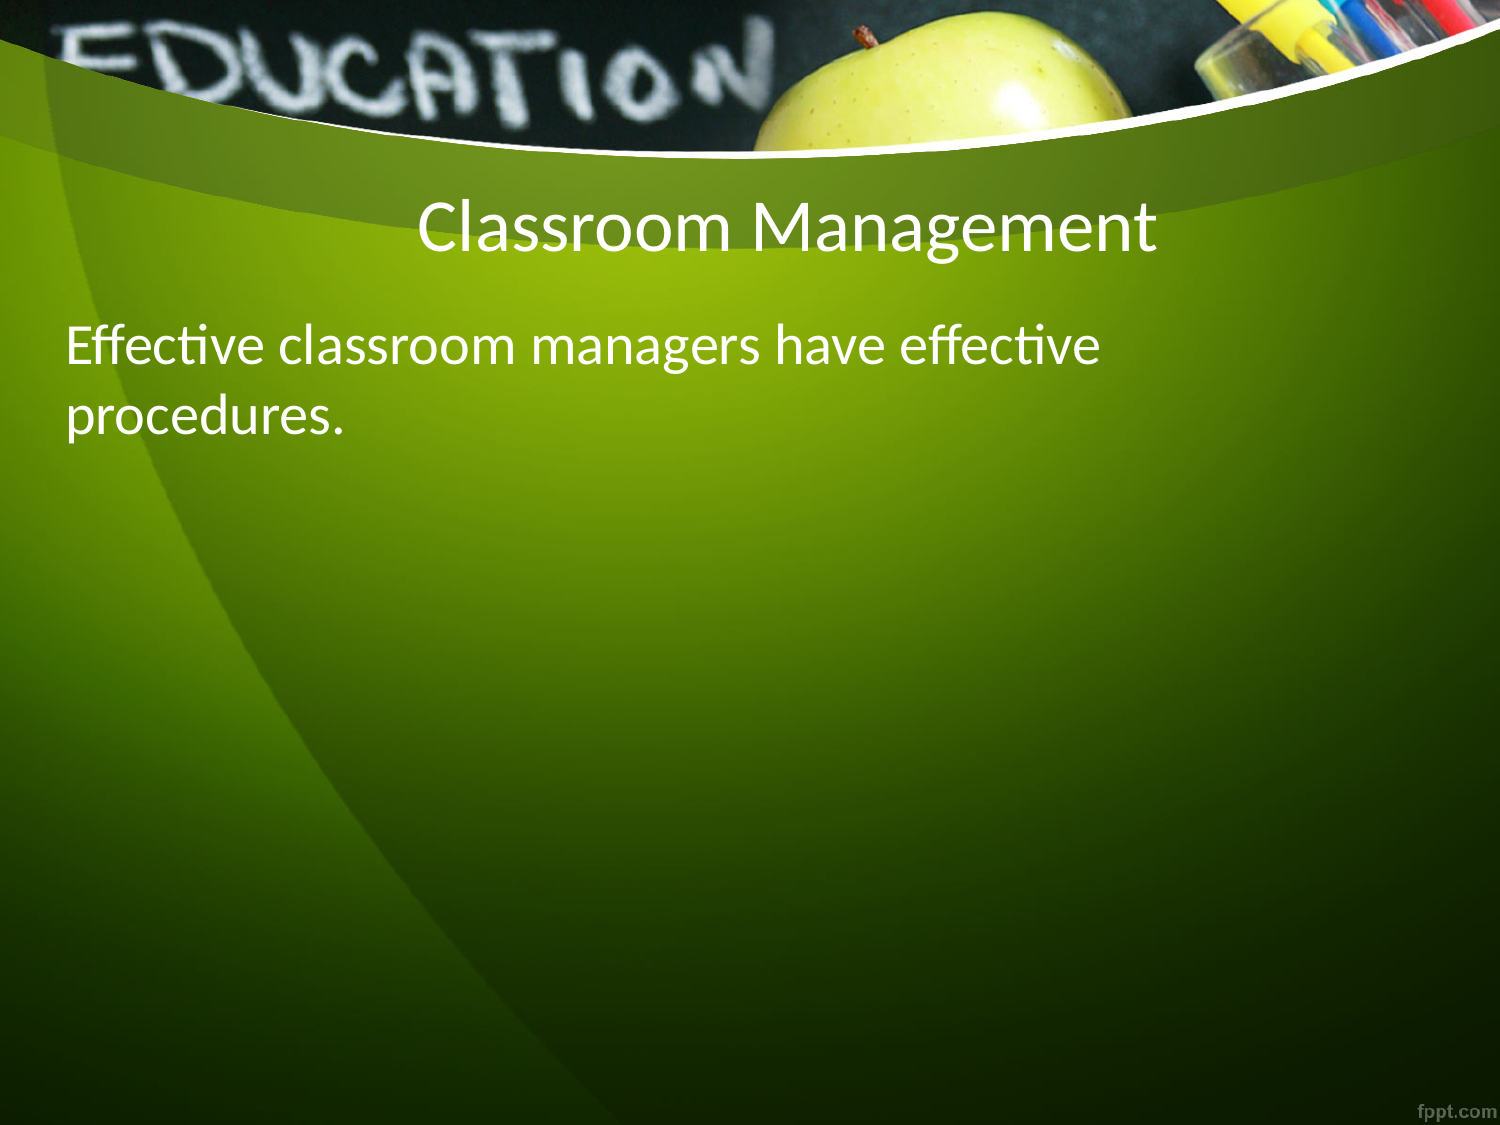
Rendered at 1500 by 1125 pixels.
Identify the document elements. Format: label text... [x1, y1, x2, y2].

list Effective classroom managers have effective procedures. [50, 298, 1388, 1125]
picture [0, 0, 1500, 1125]
title Classroom Management [237, 149, 1340, 293]
